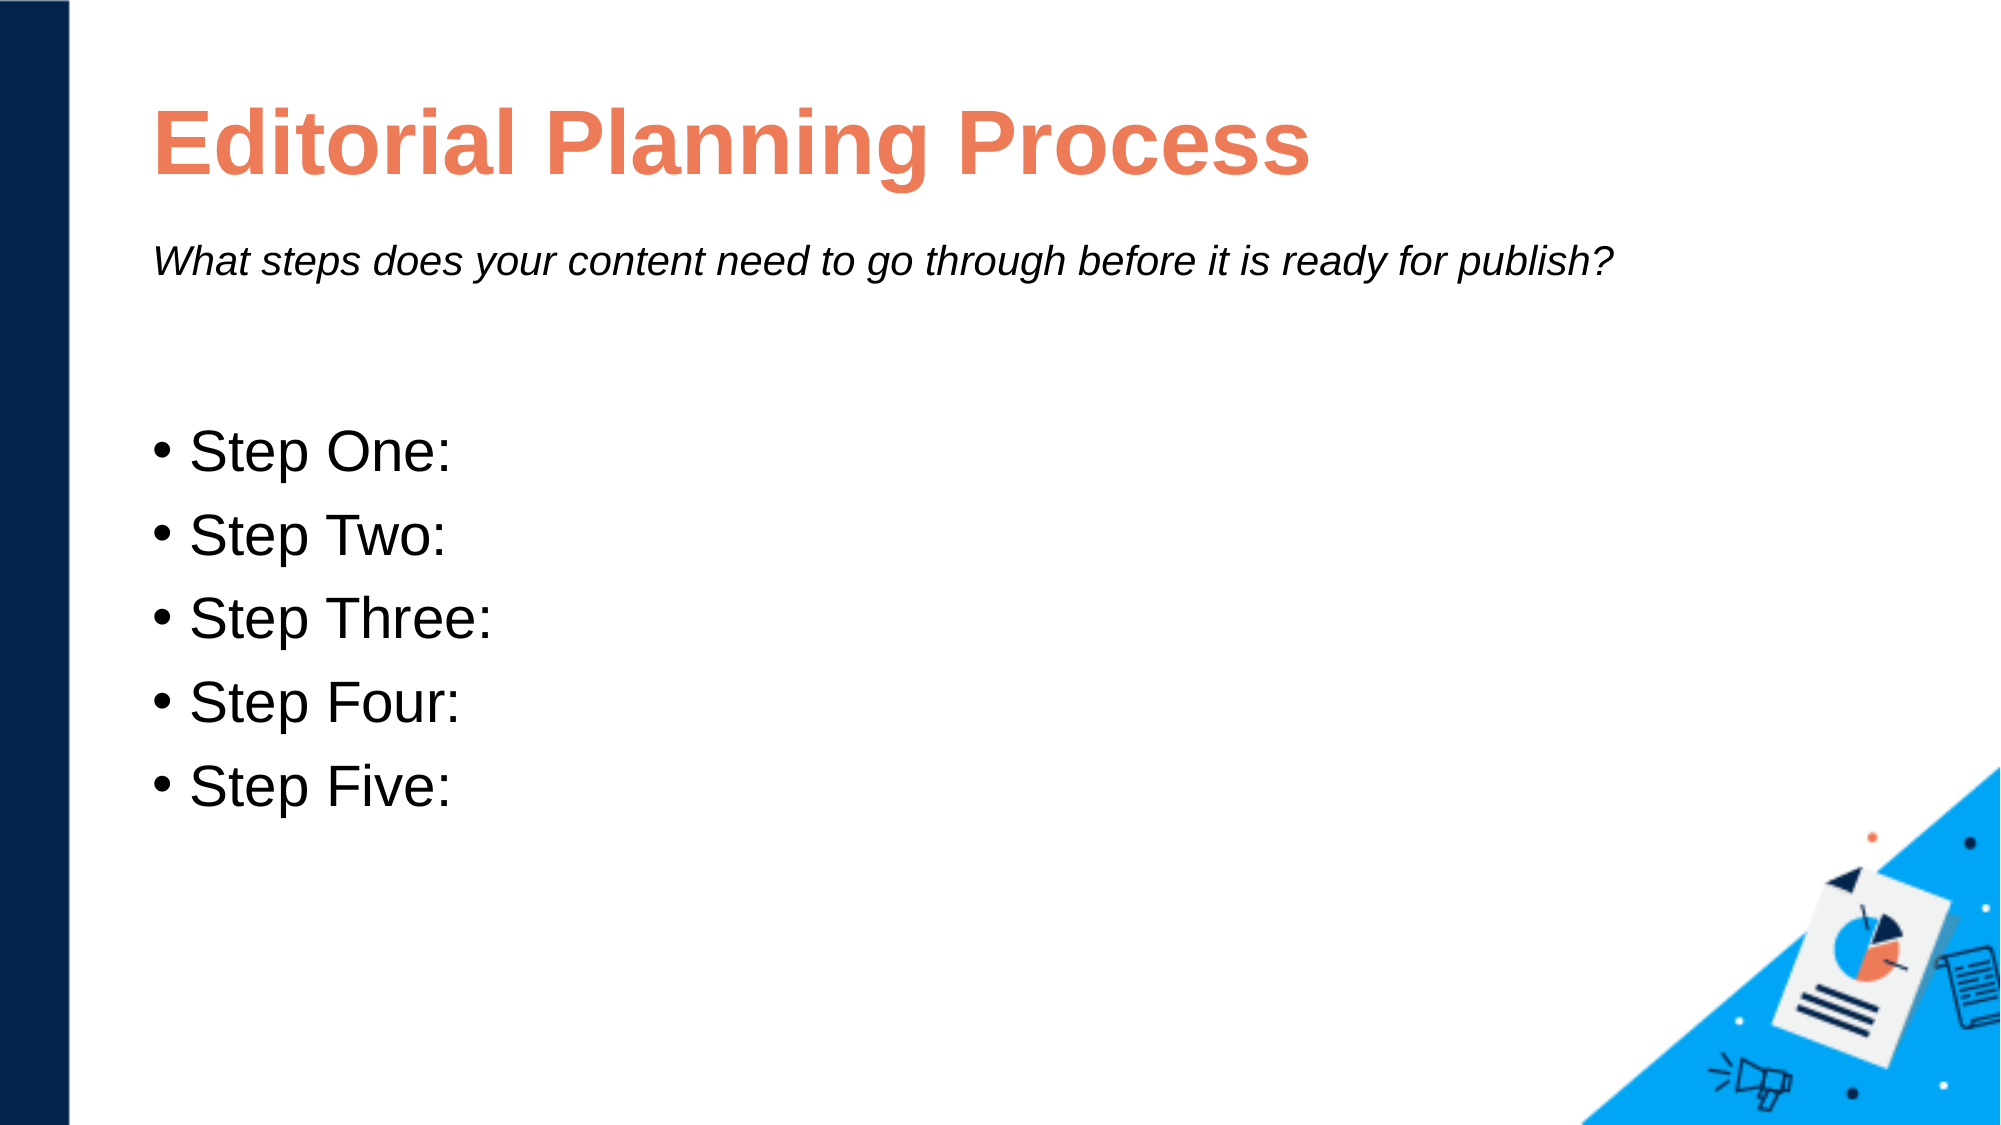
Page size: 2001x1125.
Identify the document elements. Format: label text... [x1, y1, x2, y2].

picture [1959, 979, 1977, 984]
picture [1716, 1081, 1729, 1090]
picture [1970, 961, 1989, 966]
picture [1958, 968, 1991, 976]
picture [1965, 838, 1975, 849]
picture [1939, 1082, 1948, 1089]
picture [0, 0, 2001, 1125]
picture [1982, 905, 1990, 912]
picture [1976, 989, 1995, 995]
picture [1736, 1059, 1792, 1111]
title Editorial Planning Process What steps does your content need to go through before it is ready for publish? [137, 81, 1863, 299]
picture [1961, 983, 1994, 991]
picture [1848, 1088, 1857, 1099]
picture [1710, 1070, 1729, 1074]
picture [1723, 1054, 1732, 1065]
list Step One: Step Two: Step Three: Step Four: Step Five: [137, 327, 1863, 1042]
picture [1964, 996, 1997, 1006]
